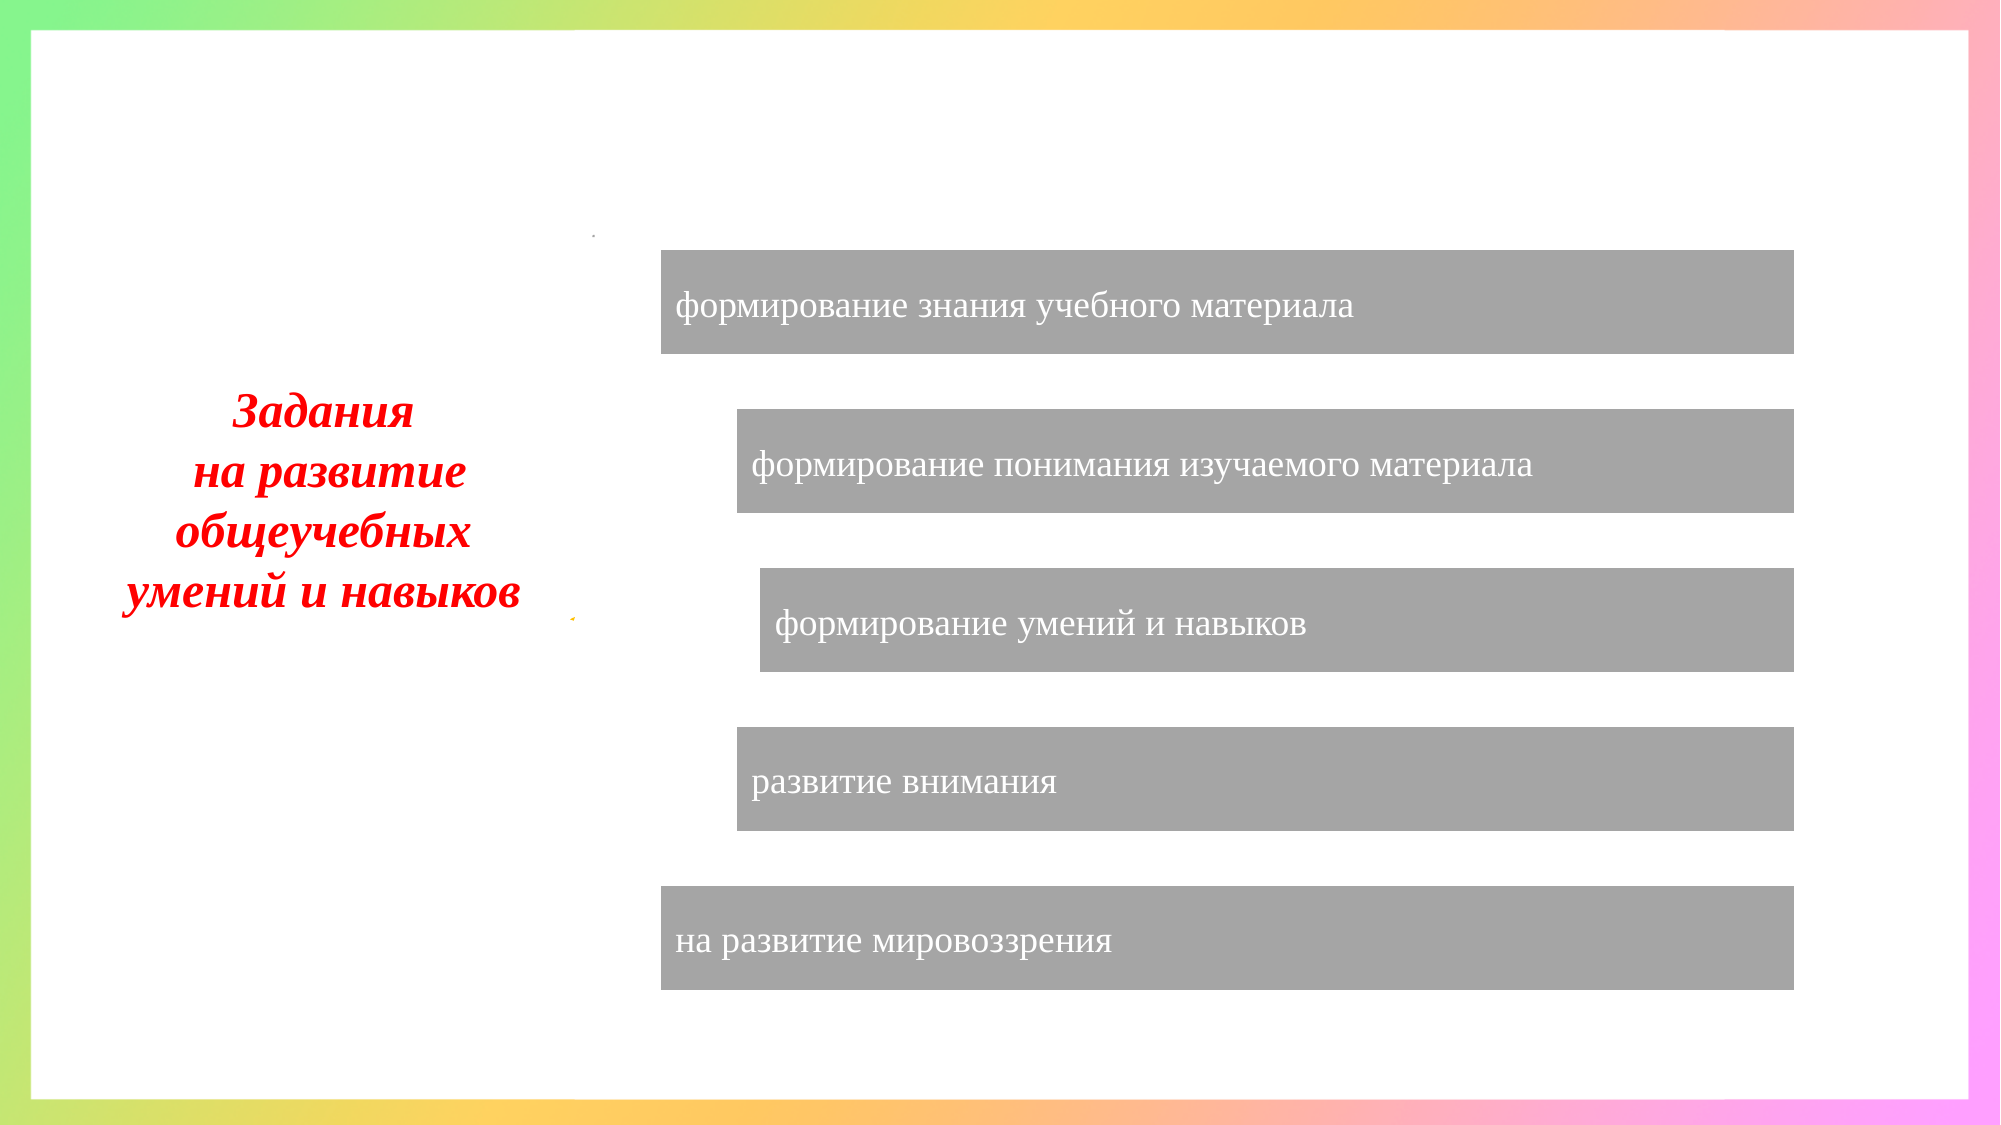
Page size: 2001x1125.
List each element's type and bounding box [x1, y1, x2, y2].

picture [0, 0, 2000, 1125]
text_box [568, 149, 1796, 998]
